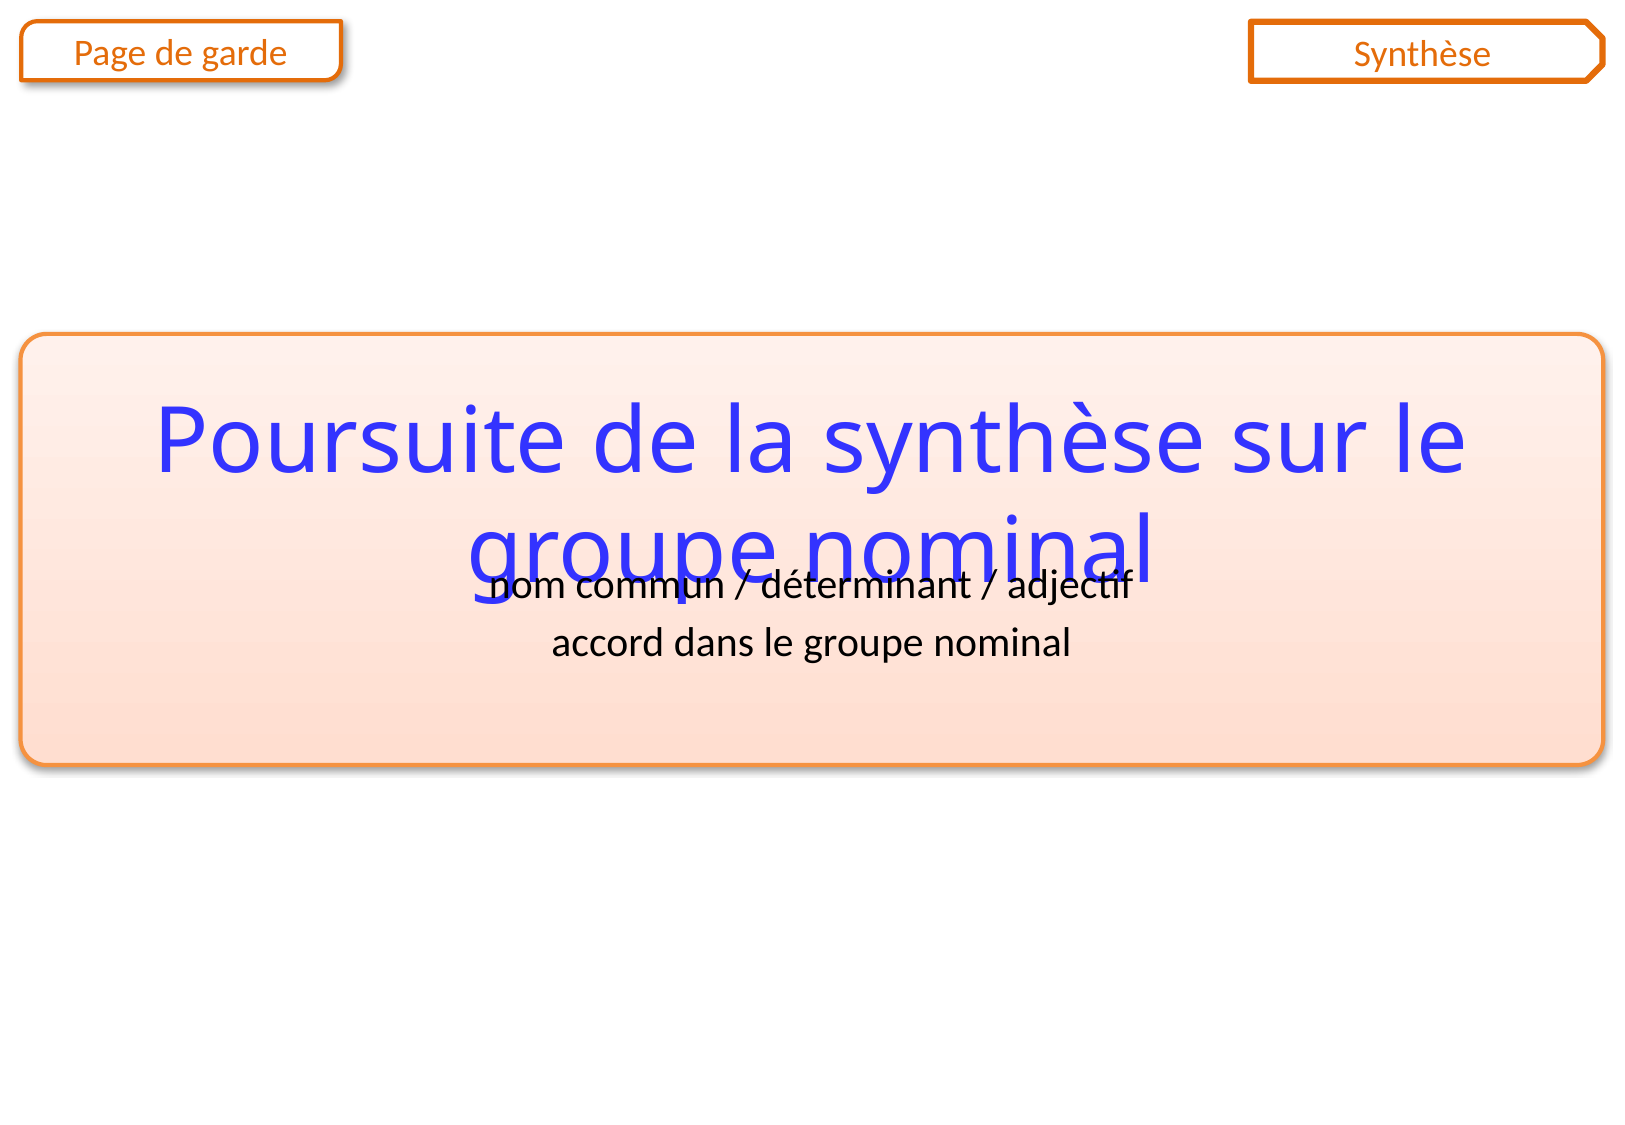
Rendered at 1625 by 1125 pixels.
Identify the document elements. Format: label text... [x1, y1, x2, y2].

title Poursuite de la synthèse sur le groupe nominal [20, 431, 1603, 549]
list nom commun / déterminant / adjectif accord dans le groupe nominal [20, 549, 1603, 766]
